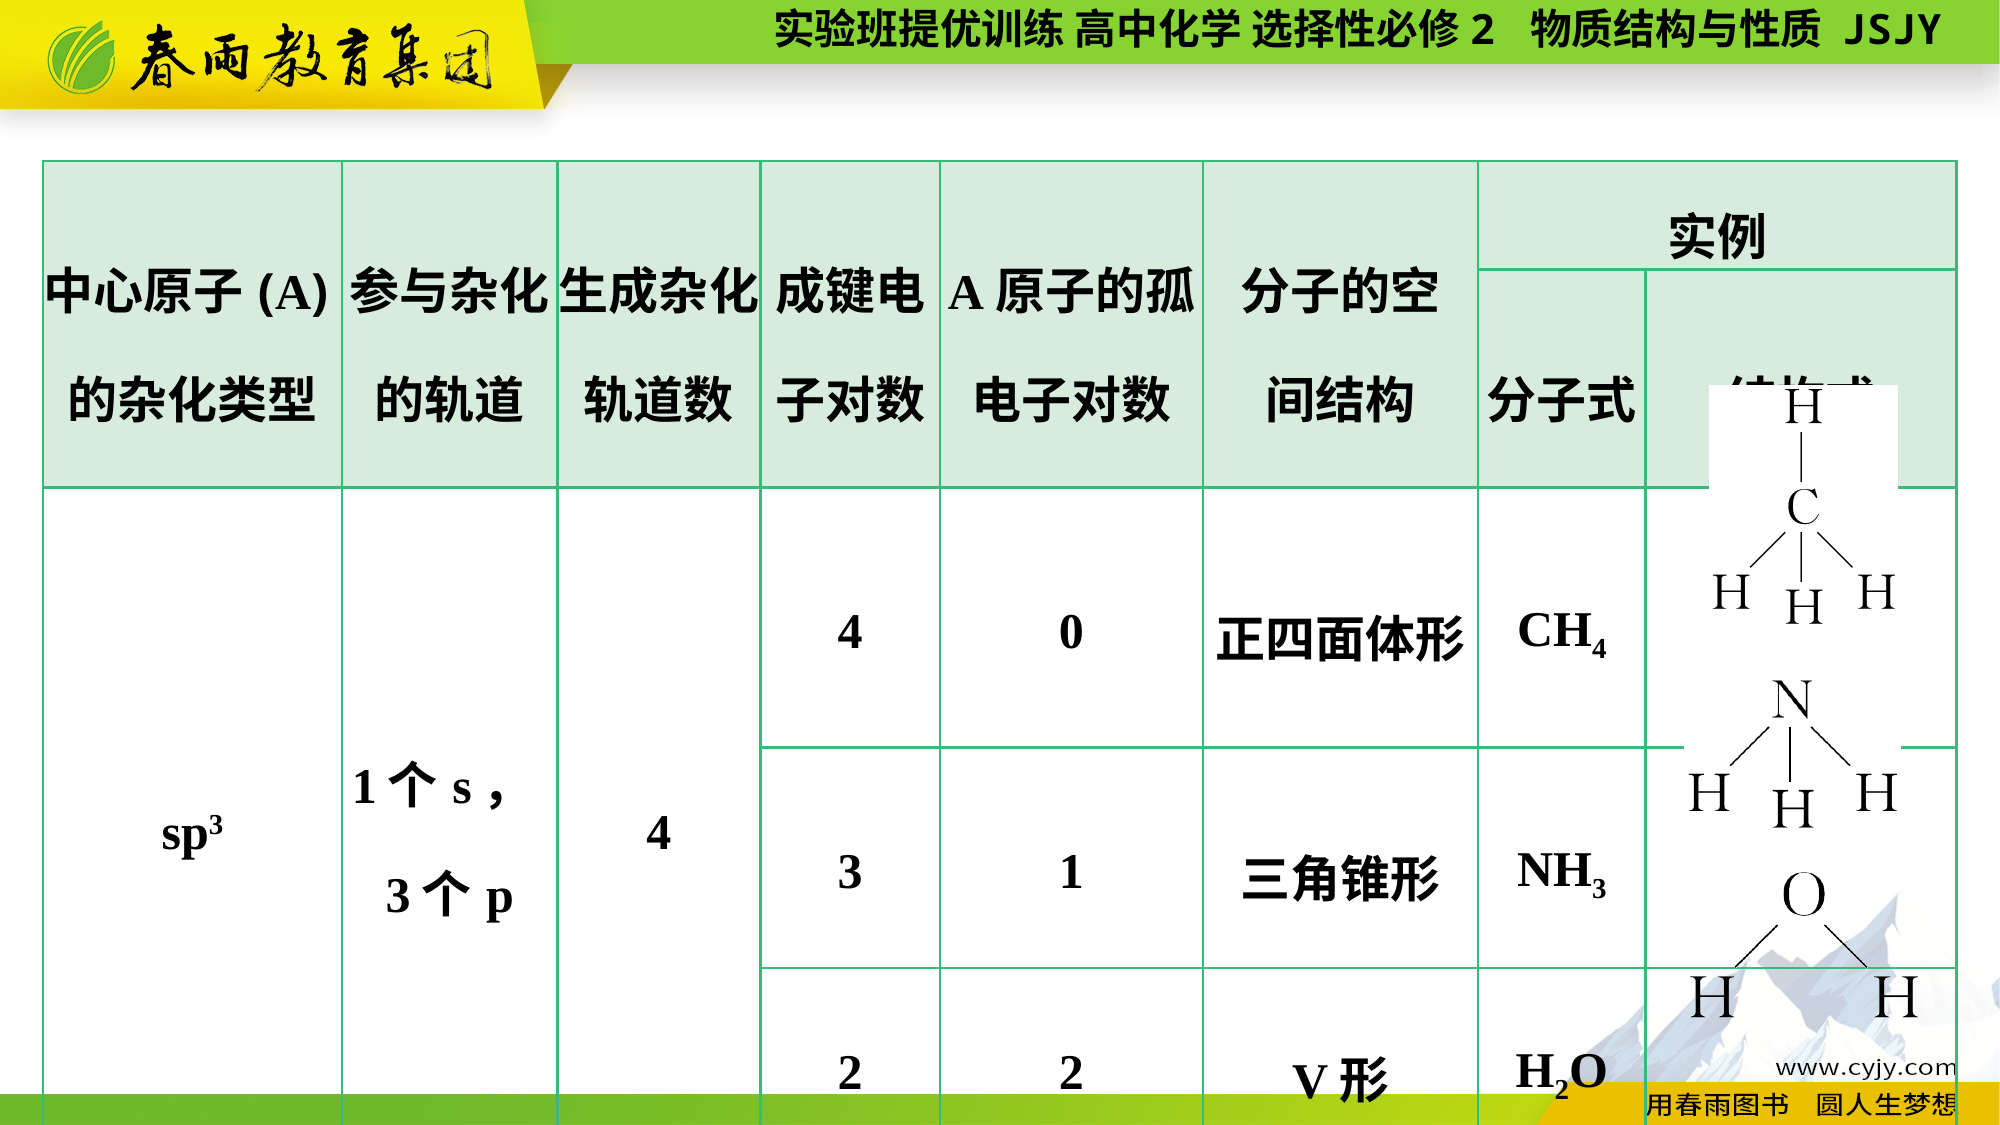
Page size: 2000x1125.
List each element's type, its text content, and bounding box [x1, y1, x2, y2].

table_header 参与杂化 的轨道 [343, 162, 556, 486]
table_cell 结构式 [1647, 271, 1955, 486]
table_cell [1647, 749, 1955, 967]
picture [1684, 677, 1901, 831]
picture [1709, 385, 1898, 626]
table_cell 4 [559, 489, 759, 1125]
table_cell 1个s，3个p [343, 489, 556, 1125]
table_header 生成杂化轨道数 [559, 162, 759, 486]
table_cell 2 [762, 969, 939, 1125]
table_header 分子的空 间结构 [1204, 162, 1477, 486]
table_cell H2O [1479, 969, 1644, 1125]
picture [0, 0, 2000, 1125]
table_cell 0 [941, 489, 1202, 746]
table_cell NH3 [1479, 749, 1644, 967]
table_cell CH4 [1479, 489, 1644, 746]
table_header 成键电 子对数 [762, 162, 939, 486]
table_cell [1647, 969, 1955, 1125]
table_cell 正四面体形 [1204, 489, 1477, 746]
table_cell 分子式 [1479, 271, 1644, 486]
table_cell 3 [762, 749, 939, 967]
table_cell 1 [941, 749, 1202, 967]
table_header 中心原子(A)的杂化类型 [44, 162, 341, 486]
table_cell 三角锥形 [1204, 749, 1477, 967]
table_cell sp3 [44, 489, 341, 1125]
table_cell 2 [941, 969, 1202, 1125]
table_header A原子的孤电子对数 [941, 162, 1202, 486]
table_cell 4 [762, 489, 939, 746]
table_cell [1647, 489, 1955, 746]
table_cell V形 [1204, 969, 1477, 1125]
table_header 实例 [1479, 162, 1955, 268]
picture [1686, 869, 1921, 1023]
